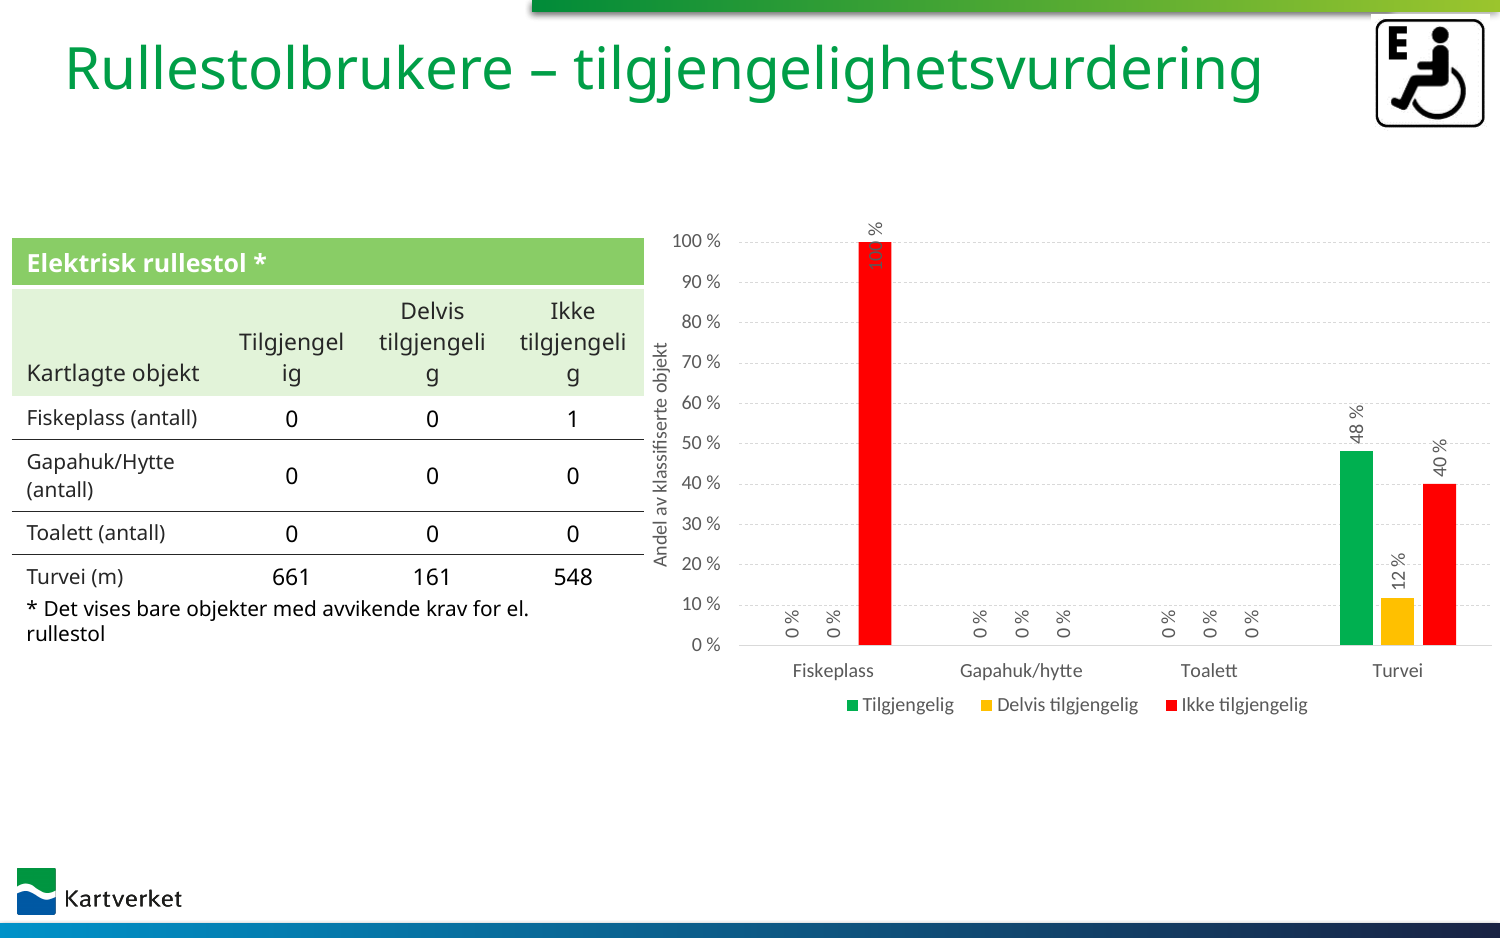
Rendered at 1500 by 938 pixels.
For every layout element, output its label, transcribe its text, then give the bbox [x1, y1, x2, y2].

table_cell 661 [222, 555, 362, 588]
table_cell 0 [362, 440, 503, 511]
table_cell 0 [503, 440, 638, 511]
table_cell 0 [222, 512, 362, 554]
text_box Rullestolbrukere – tilgjengelighetsvurdering [49, 12, 1372, 109]
table_cell 0 [362, 512, 503, 554]
table_cell 0 [362, 396, 503, 439]
table_cell Turvei (m) [12, 555, 222, 588]
table_cell 161 [362, 555, 503, 588]
table_cell Fiskeplass (antall) [12, 396, 222, 439]
table_cell 1 [503, 396, 638, 439]
table_cell 548 [503, 555, 638, 598]
table_cell 0 [222, 396, 362, 439]
table_header Elektrisk rullestol * [12, 238, 638, 285]
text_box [1371, 13, 1491, 133]
text_box * Det vises bare objekter med avvikende krav for el. rullestol [11, 588, 597, 653]
table_cell Tilgjengelig [222, 289, 362, 396]
table_cell Toalett (antall) [12, 512, 222, 554]
table_cell Kartlagte objekt [12, 289, 222, 396]
table_cell 0 [503, 512, 638, 554]
picture [643, 218, 1500, 728]
table_cell 0 [222, 440, 362, 511]
table_cell Ikke tilgjengelig [503, 289, 638, 396]
table_cell Gapahuk/Hytte (antall) [12, 440, 222, 511]
table_cell Delvis tilgjengelig [362, 289, 503, 396]
